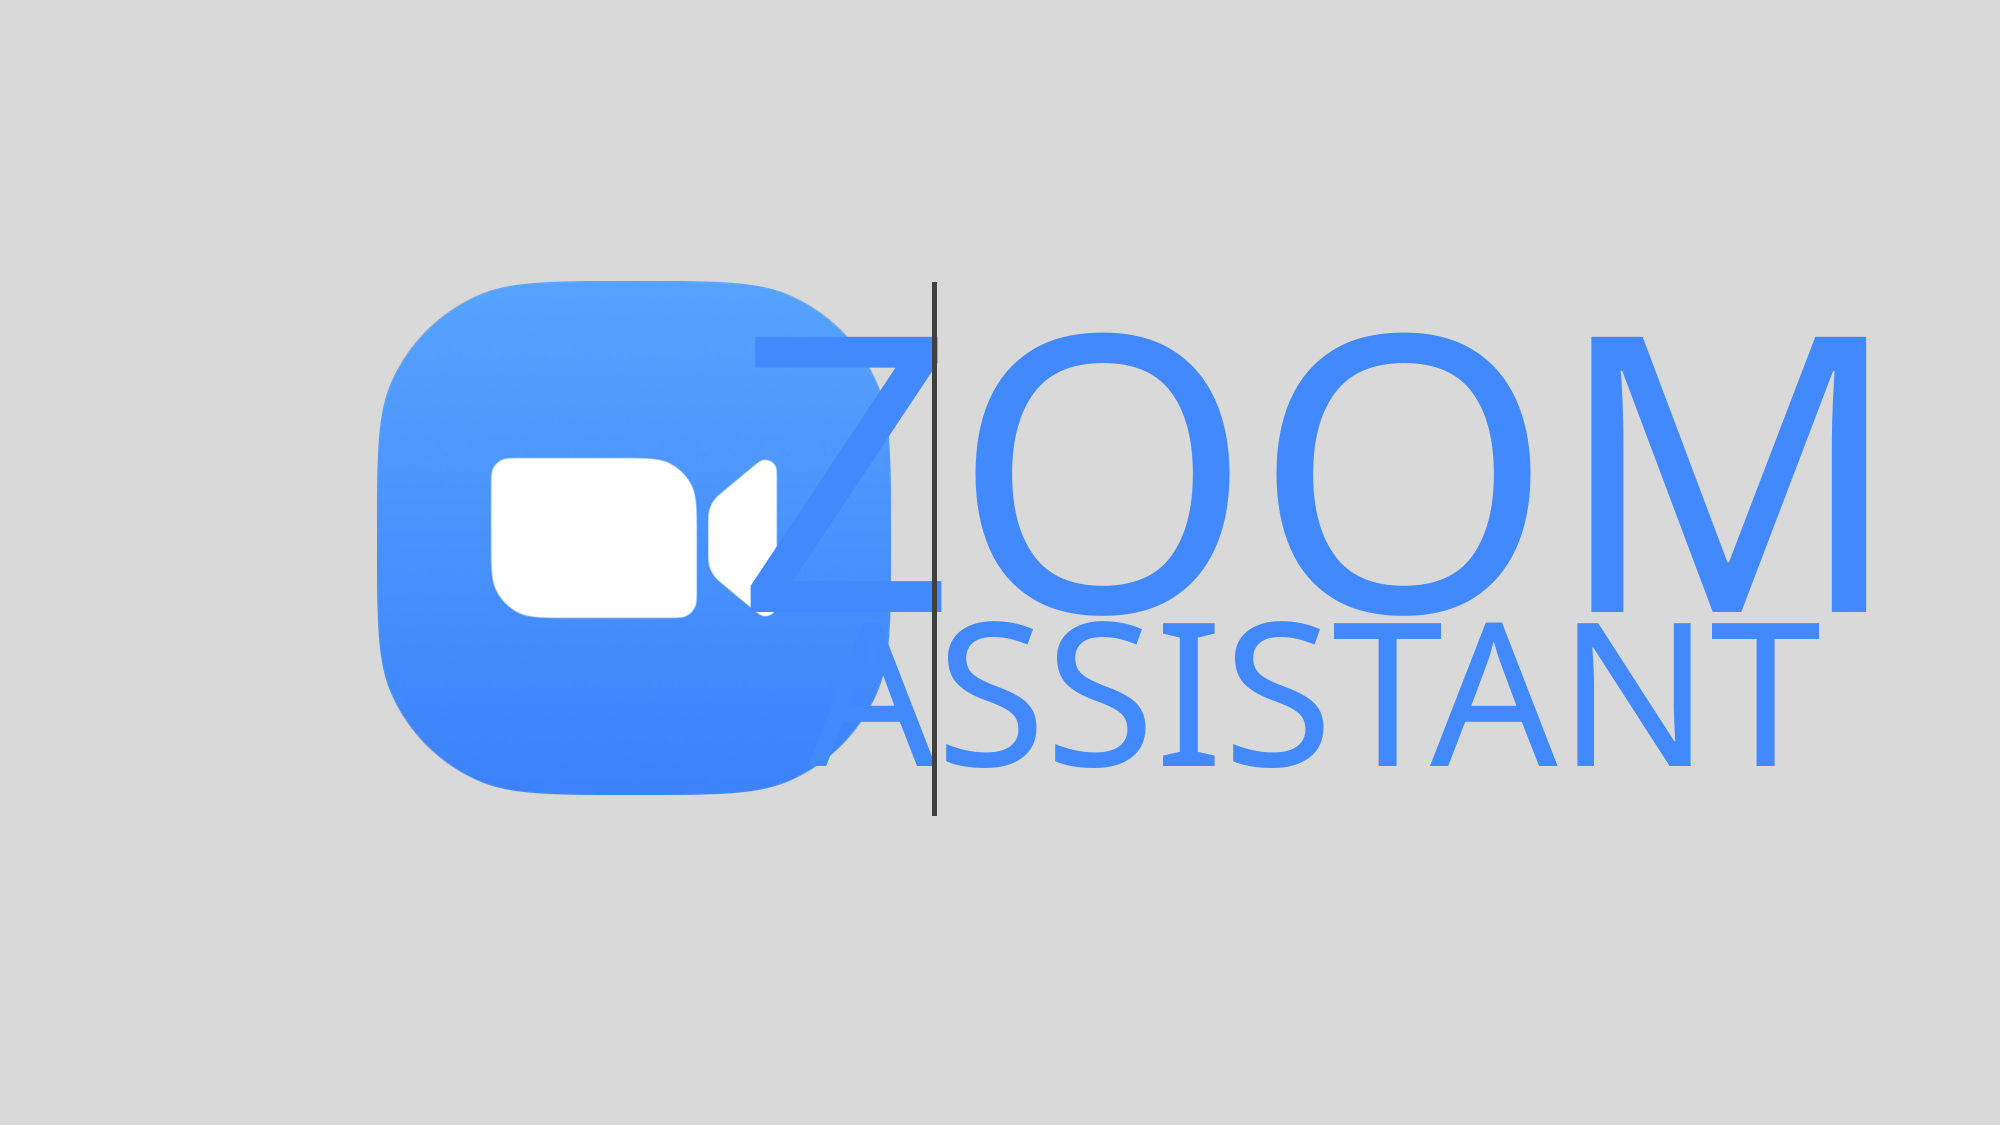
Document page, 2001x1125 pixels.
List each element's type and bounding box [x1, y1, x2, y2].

text_box [377, 219, 1696, 817]
